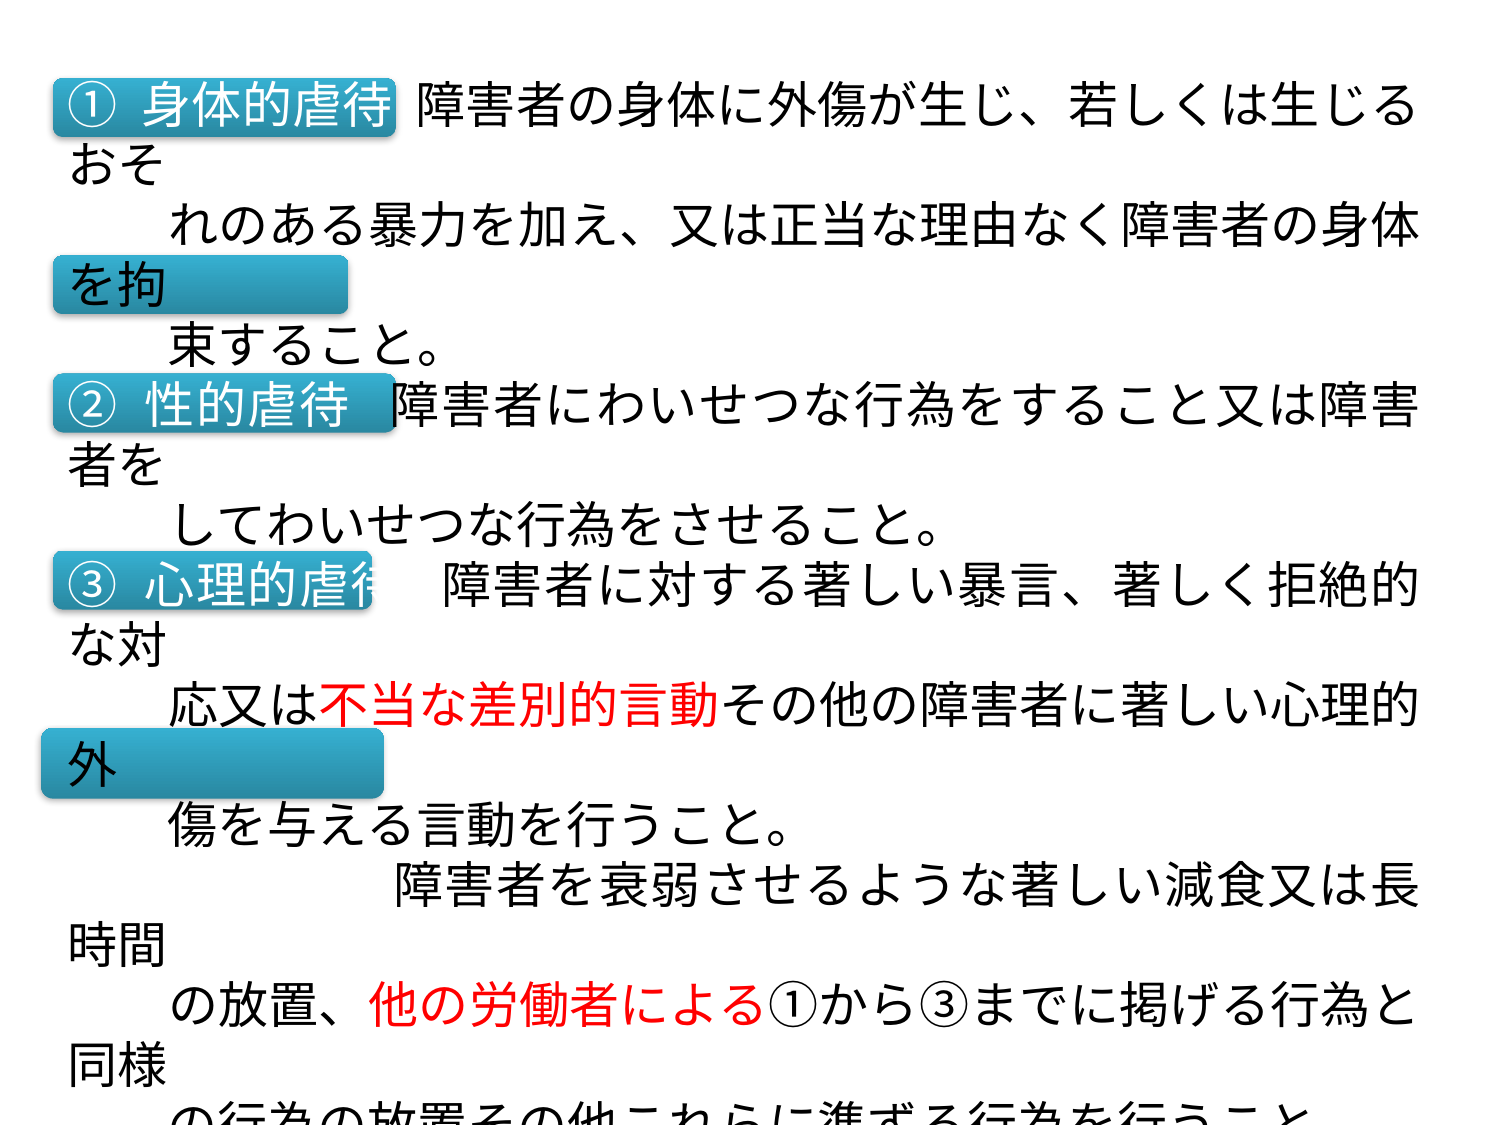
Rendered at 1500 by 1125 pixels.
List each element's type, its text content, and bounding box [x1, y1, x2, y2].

text_box ① 身体的虐待 障害者の身体に外傷が生じ、若しくは生じるおそ れのある暴力を加え、又は正当な理由なく障害者の身体を拘 束すること。 ② 性的虐待 障害者にわいせつな行為をすること又は障害者を してわいせつな行為をさせること。 ③ 心理的虐待 障害者に対する著しい暴言、著しく拒絶的な対 応又は不当な差別的言動その他の障害者に著しい心理的外 傷を与える言動を行うこと。 ④ 放棄・放任 障害者を衰弱させるような著しい減食又は長時間 の放置、他の労働者による①から③までに掲げる行為と同様 の行為の放置その他これらに準ずる行為を行うこと。 ⑤ 経済的虐待 障害者の財産を不当に処分することその他障害 者から不当に財産上の利益を得ること。 ※使用者による障害者虐待については、年齢に関わらず（１８歳未満や６５歳以上でも）障害者虐待防止法が適用。 [53, 66, 1436, 1125]
text_box [41, 727, 53, 799]
